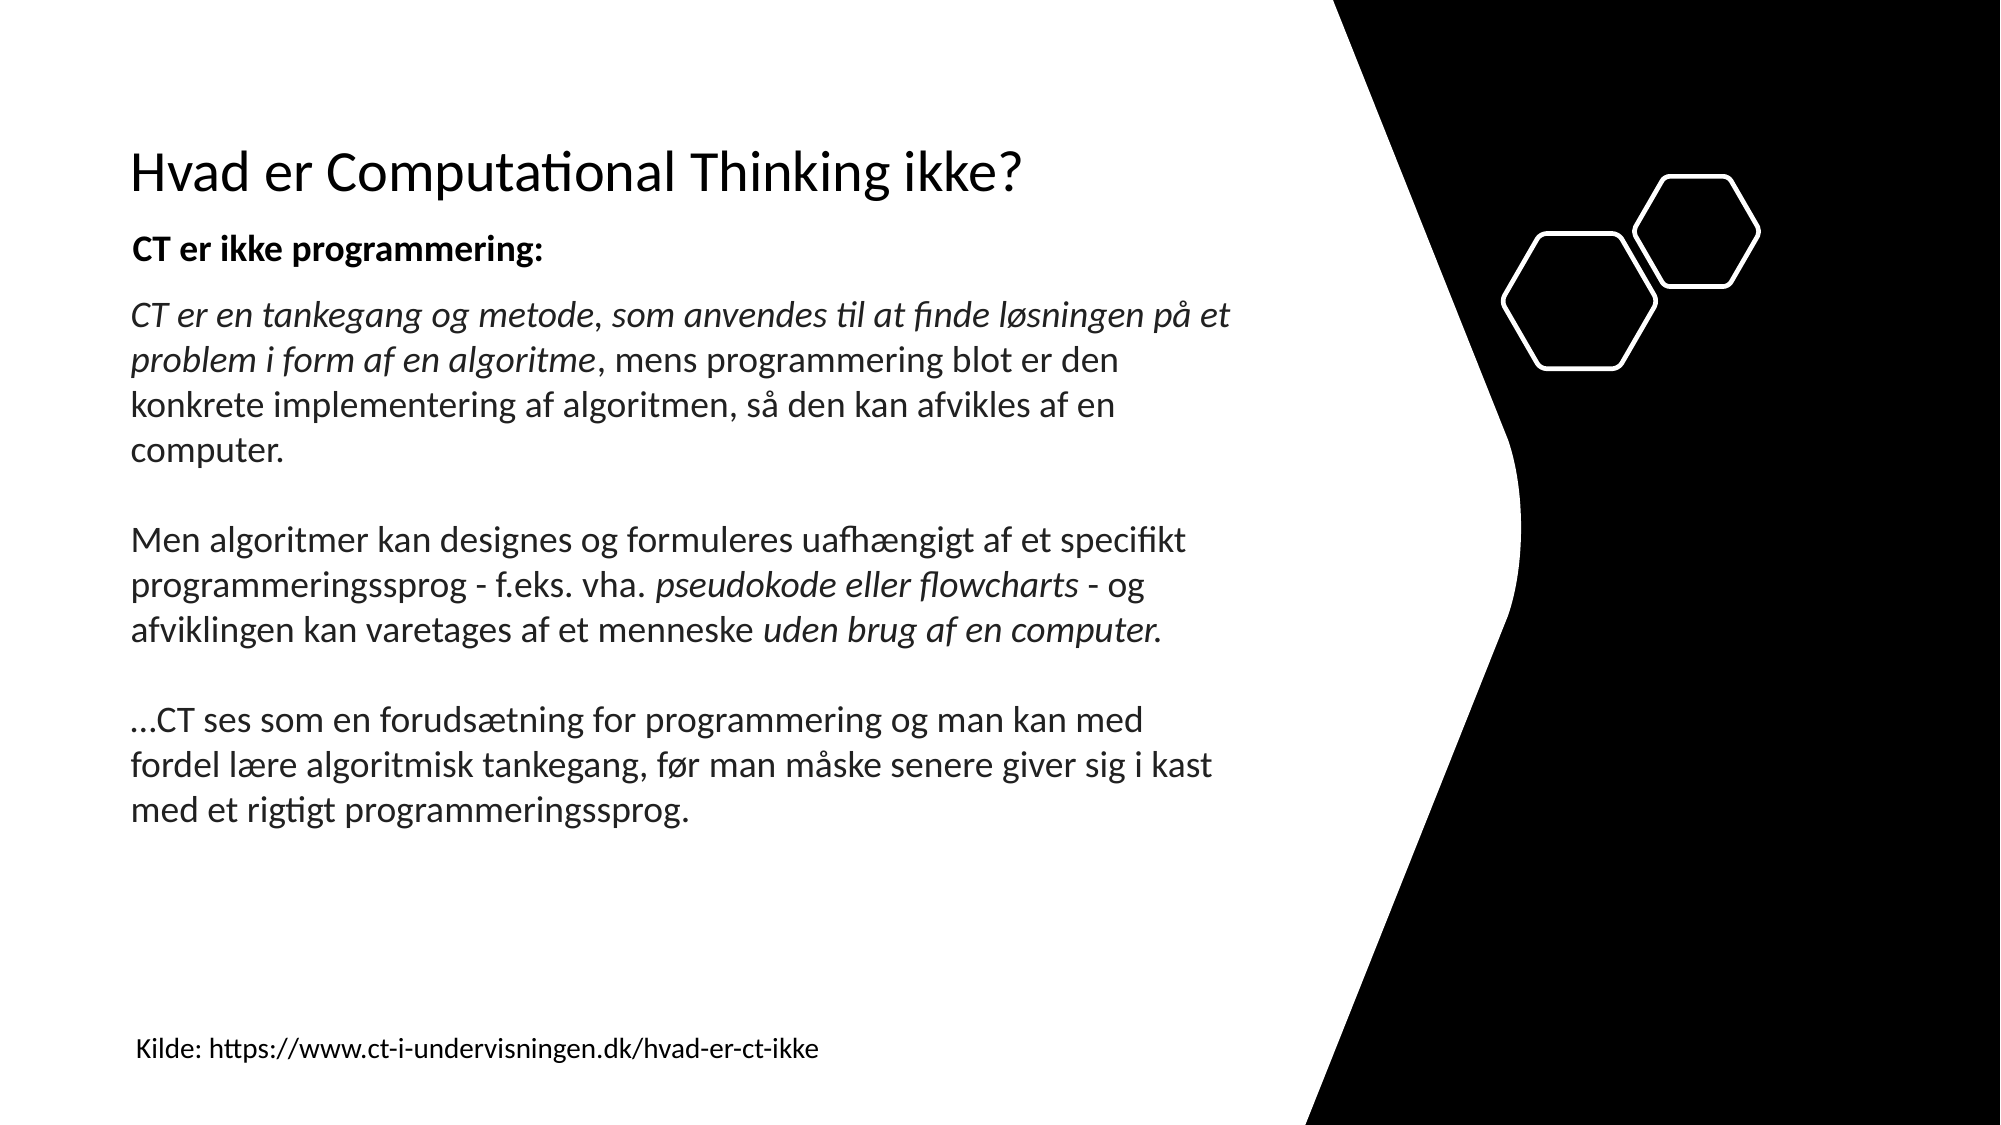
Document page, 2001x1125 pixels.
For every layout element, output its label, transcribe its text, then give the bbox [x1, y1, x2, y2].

text_box [1307, 0, 2000, 1125]
text_box CT er en tankegang og metode, som anvendes til at finde løsningen på et problem i form af en algoritme, mens programmering blot er den konkrete implementering af algoritmen, så den kan afvikles af en computer. Men algoritmer kan designes og formuleres uafhængigt af et specifikt programmeringssprog - f.eks. vha. pseudokode eller flowcharts - og afviklingen kan varetages af et menneske uden brug af en computer. …CT ses som en forudsætning for programmering og man kan med fordel lære algoritmisk tankegang, før man måske senere giver sig i kast med et rigtigt programmeringssprog. [115, 282, 1251, 838]
text_box [0, 0, 1523, 1125]
text_box Kilde: https://www.ct-i-undervisningen.dk/hvad-er-ct-ikke [121, 1021, 835, 1072]
text_box Hvad er Computational Thinking ikke? [115, 126, 1117, 211]
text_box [1502, 176, 1759, 369]
text_box CT er ikke programmering: [117, 216, 560, 277]
